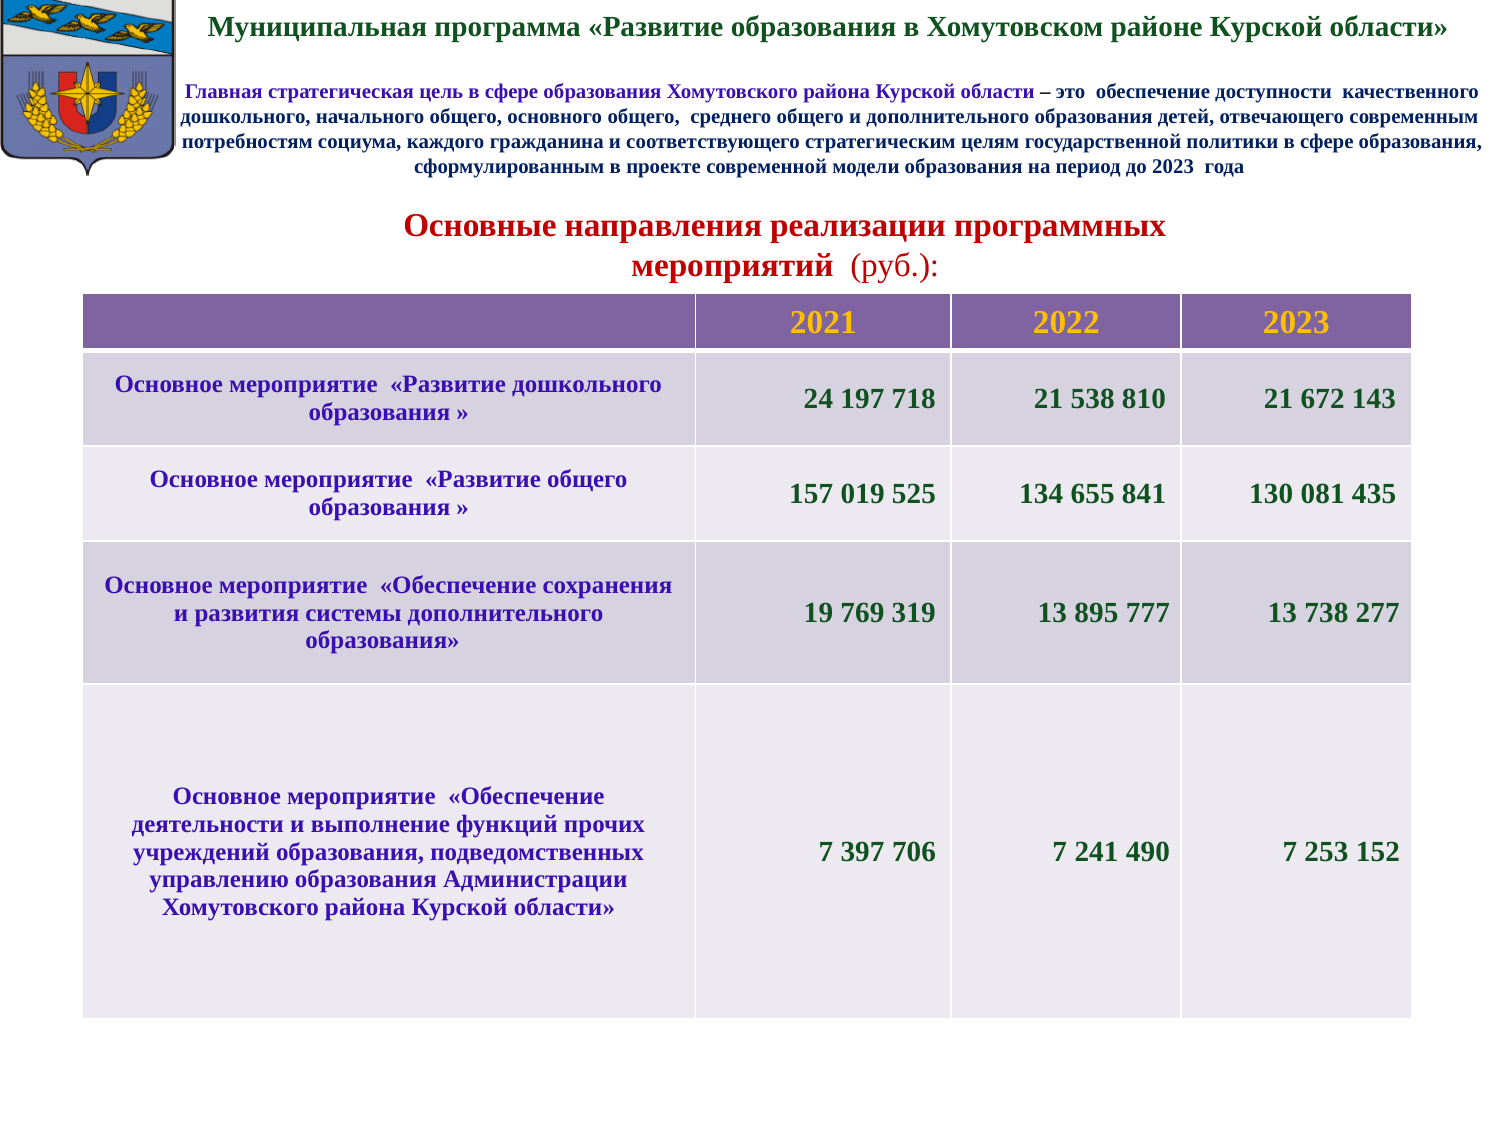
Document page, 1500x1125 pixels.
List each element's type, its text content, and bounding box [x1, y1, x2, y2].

table_cell 7 241 490 [952, 685, 1180, 1018]
table_cell 157 019 525 [696, 447, 950, 540]
table_cell 24 197 718 [696, 353, 950, 445]
table_cell 19 769 319 [696, 542, 950, 683]
text_box Основные направления реализации программных мероприятий (руб.): [324, 196, 1247, 291]
table_cell 130 081 435 [1182, 447, 1411, 540]
table_cell 21 672 143 [1182, 353, 1411, 445]
table_cell 13 738 277 [1182, 542, 1411, 683]
text_box Главная стратегическая цель в сфере образования Хомутовского района Курской области – это обеспечение доступности качественного дошкольного, начального общего, основного общего, среднего общего и дополнительного образования детей, отвечающего современным потребностям социума, каждого гражданина и соответствующего стратегическим целям государственной политики в сфере образования, сформулированным в проекте современной модели образования на период до 2023 года [163, 70, 1500, 185]
table_header 2023 [1182, 294, 1411, 348]
table_cell Основное мероприятие «Обеспечение сохранения и развития системы дополнительного образования» [83, 542, 695, 683]
table_cell 7 253 152 [1182, 685, 1411, 1018]
table_cell 13 895 777 [952, 542, 1180, 683]
table_cell Основное мероприятие «Развитие дошкольного образования » [83, 353, 695, 445]
table_cell 7 397 706 [696, 685, 950, 1018]
table_cell 134 655 841 [952, 447, 1180, 540]
table_cell Основное мероприятие «Обеспечение деятельности и выполнение функций прочих учреждений образования, подведомственных управлению образования Администрации Хомутовского района Курской области» [83, 685, 695, 1018]
table_header 2021 [696, 294, 950, 348]
table_header 2022 [952, 294, 1180, 348]
table_header [83, 294, 695, 348]
text_box Муниципальная программа «Развитие образования в Хомутовском районе Курской области» [181, 0, 1500, 50]
picture [0, 0, 176, 176]
table_cell Основное мероприятие «Развитие общего образования » [83, 447, 695, 540]
table_cell 21 538 810 [952, 353, 1180, 445]
